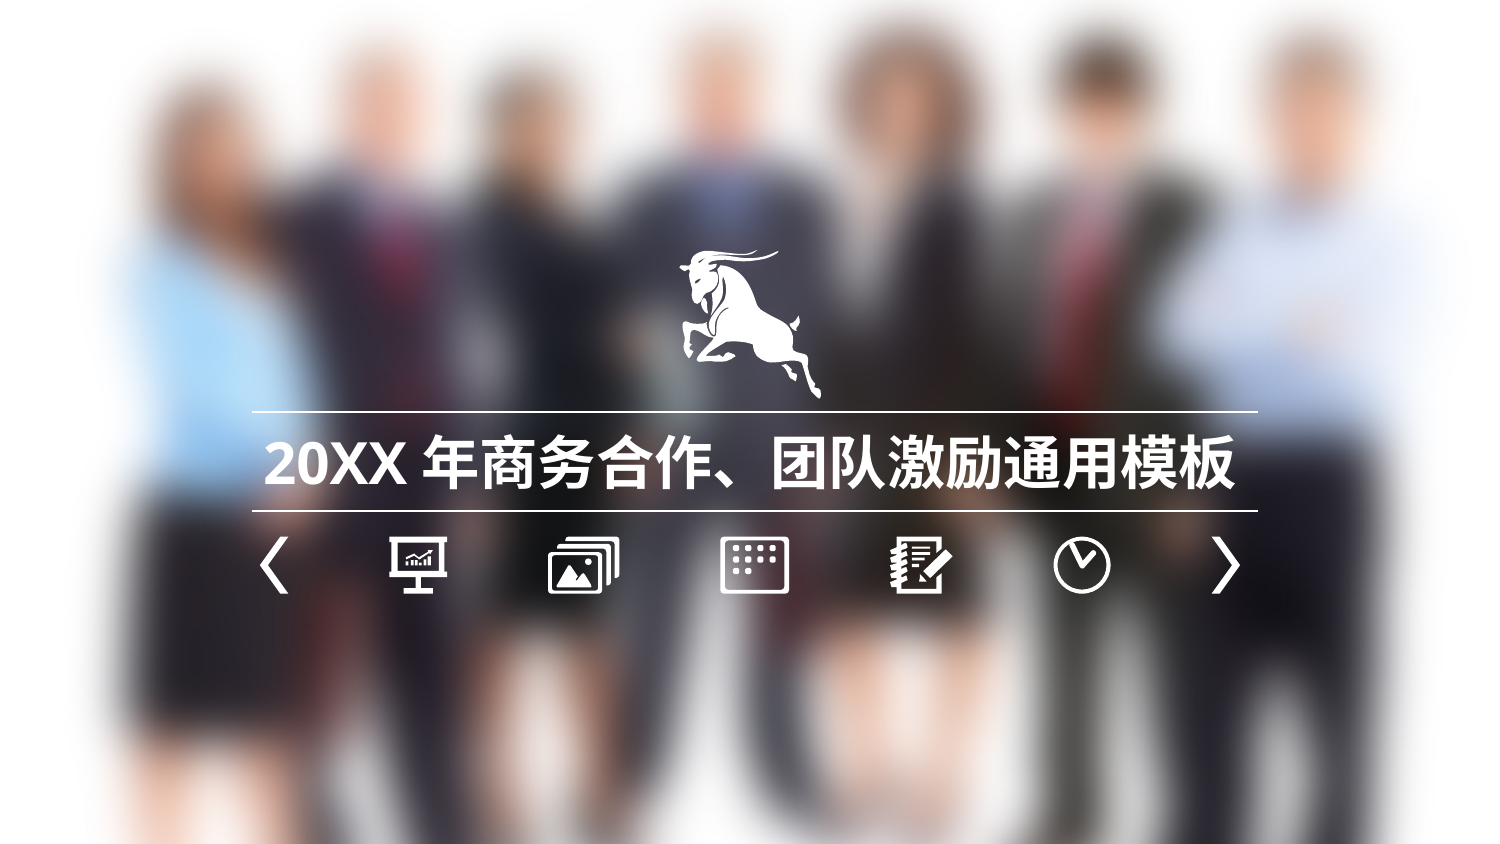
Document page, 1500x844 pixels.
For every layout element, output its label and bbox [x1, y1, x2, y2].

text_box [241, 249, 1258, 594]
picture [0, 0, 1500, 844]
